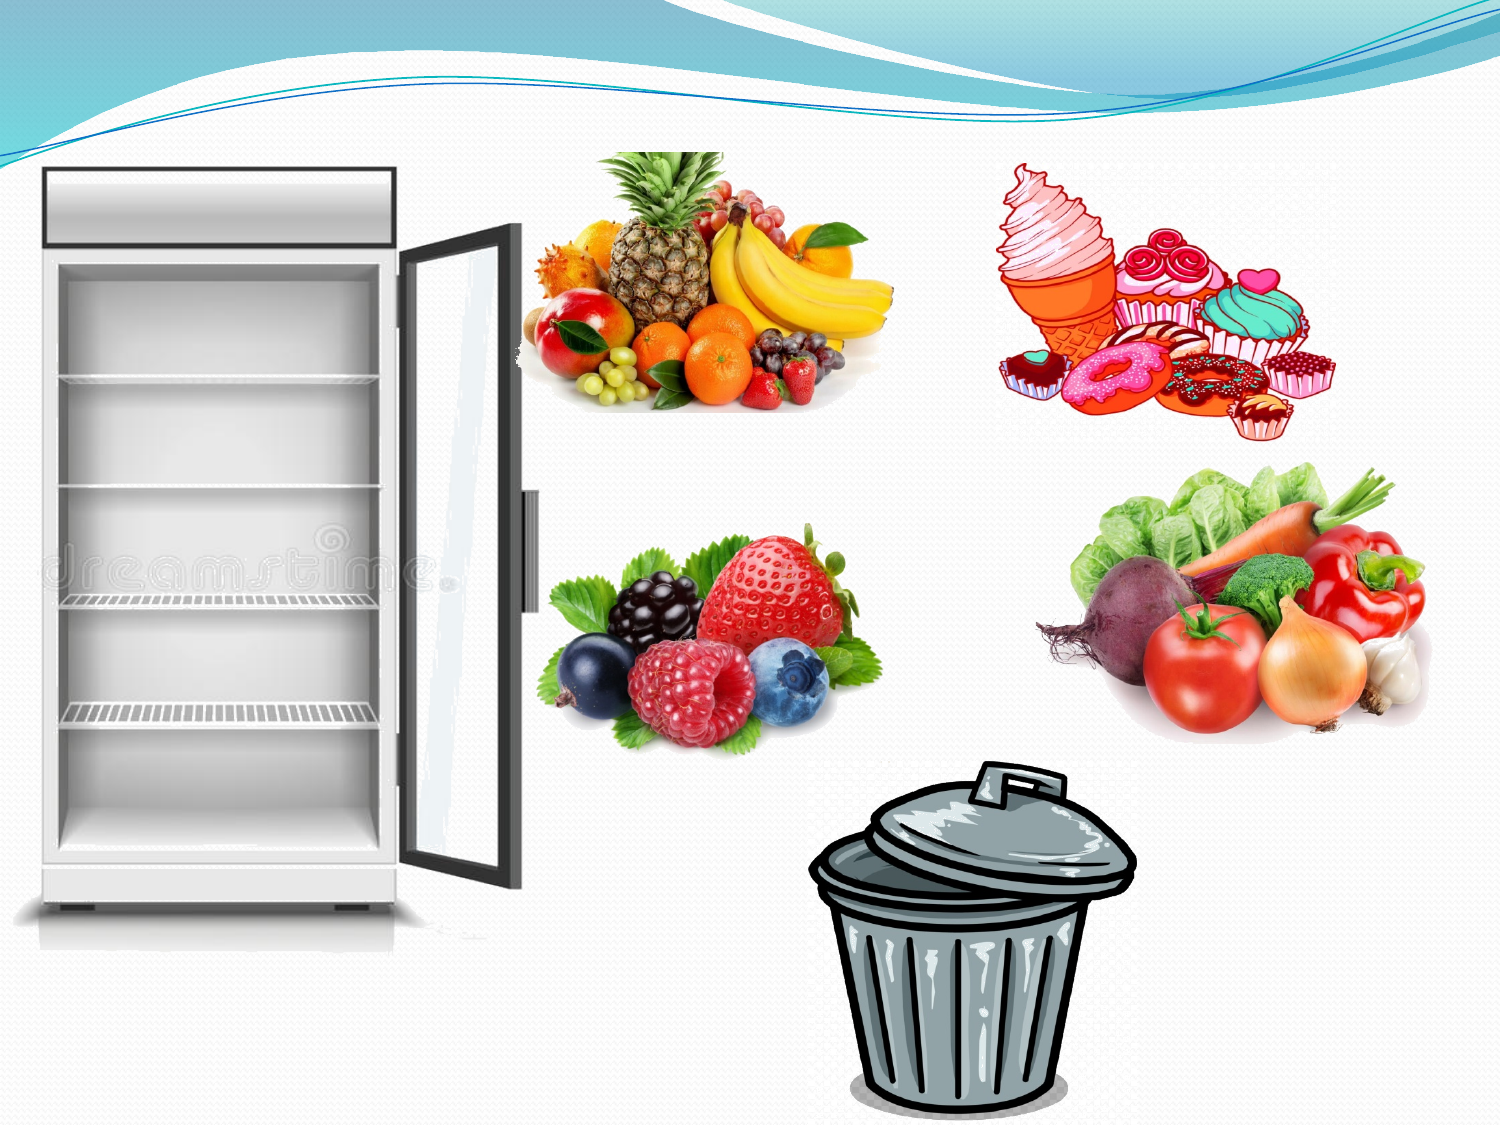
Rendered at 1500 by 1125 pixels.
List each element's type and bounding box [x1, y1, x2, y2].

picture [0, 93, 1137, 1125]
picture [1031, 456, 1442, 753]
picture [995, 163, 1337, 442]
